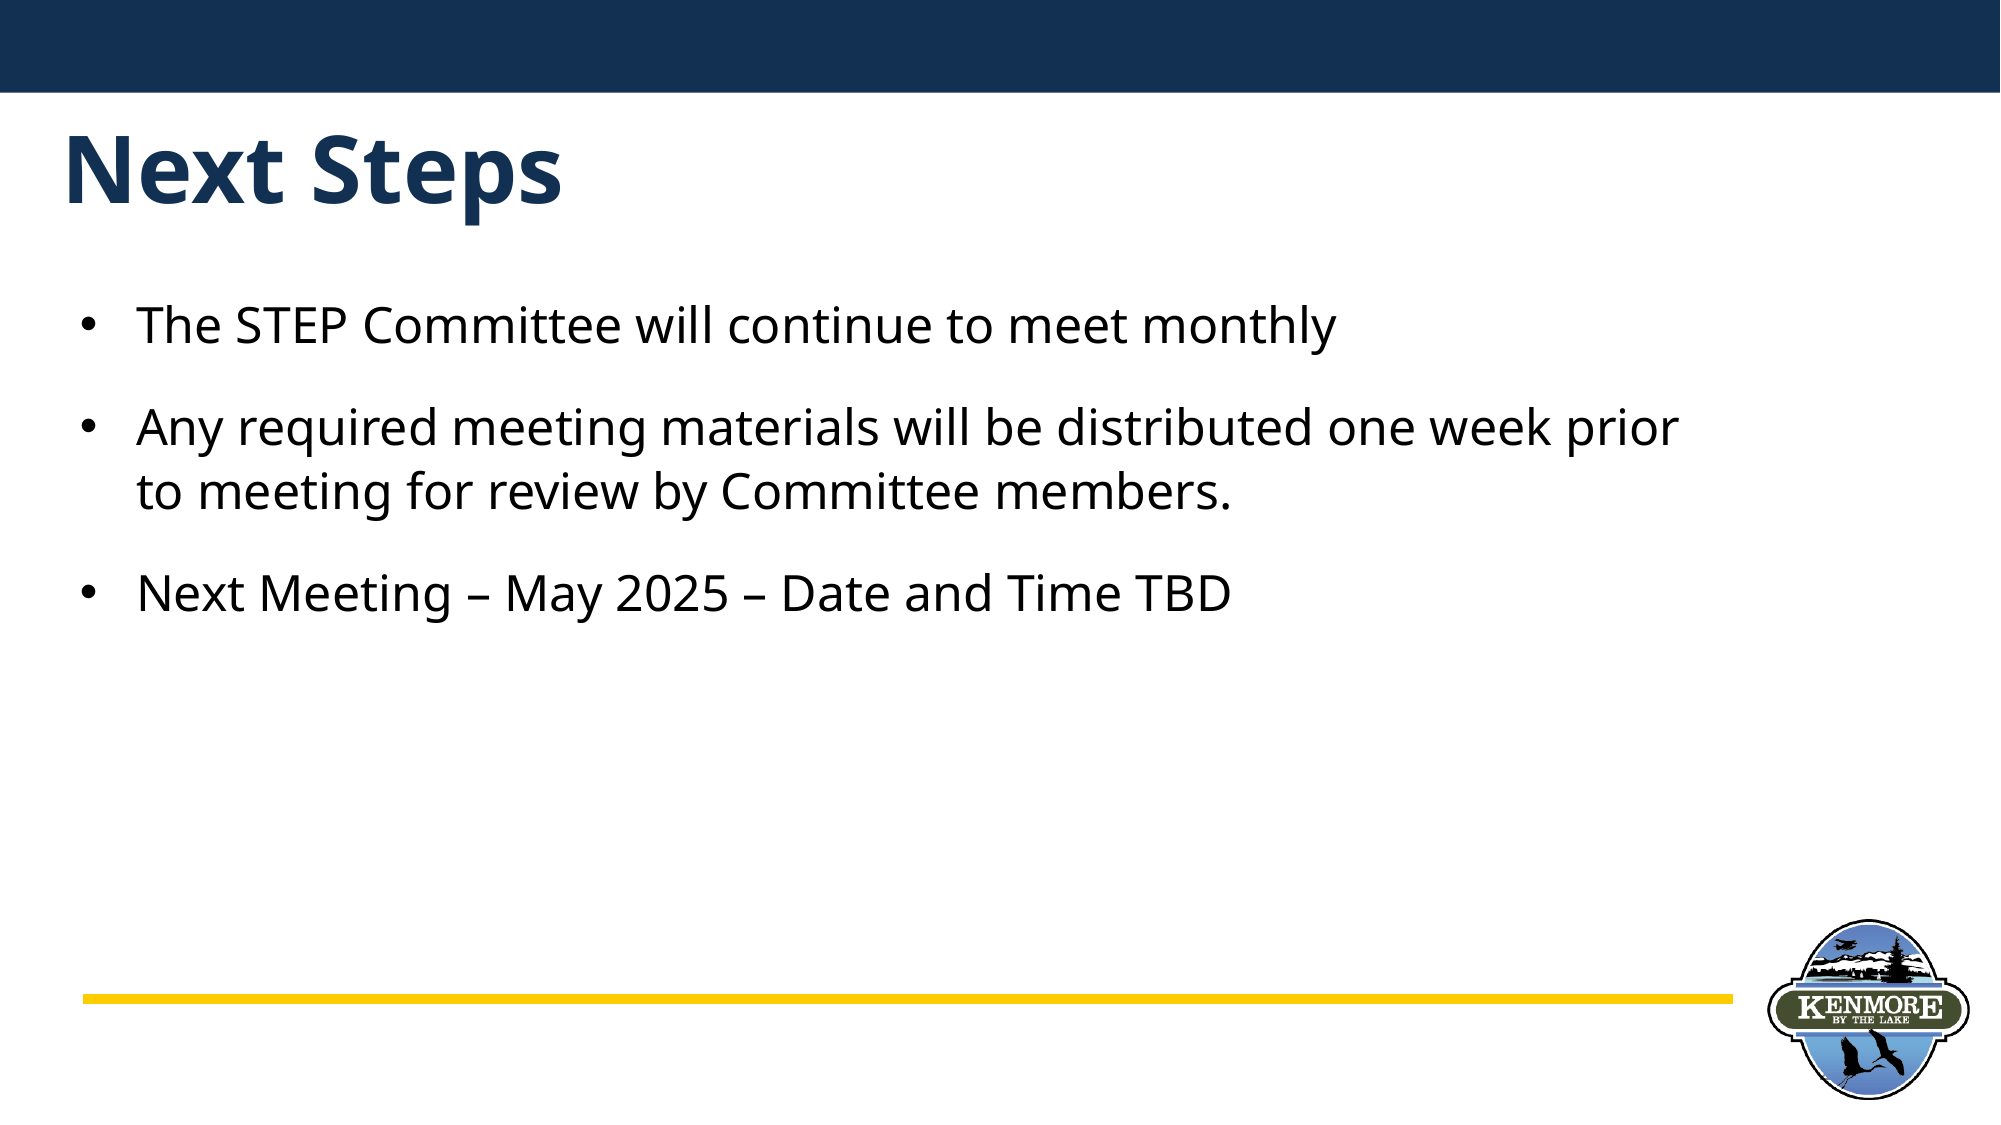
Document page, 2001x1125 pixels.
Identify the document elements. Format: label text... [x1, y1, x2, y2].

title Next Steps [46, 94, 1940, 231]
slide_number 20 [1412, 1042, 1863, 1103]
text_box [0, 0, 2000, 94]
picture [1767, 919, 1970, 1100]
subtitle The STEP Committee will continue to meet monthly Any required meeting materials will be distributed one week prior to meeting for review by Committee members. Next Meeting – May 2025 – Date and Time TBD [64, 281, 1733, 861]
